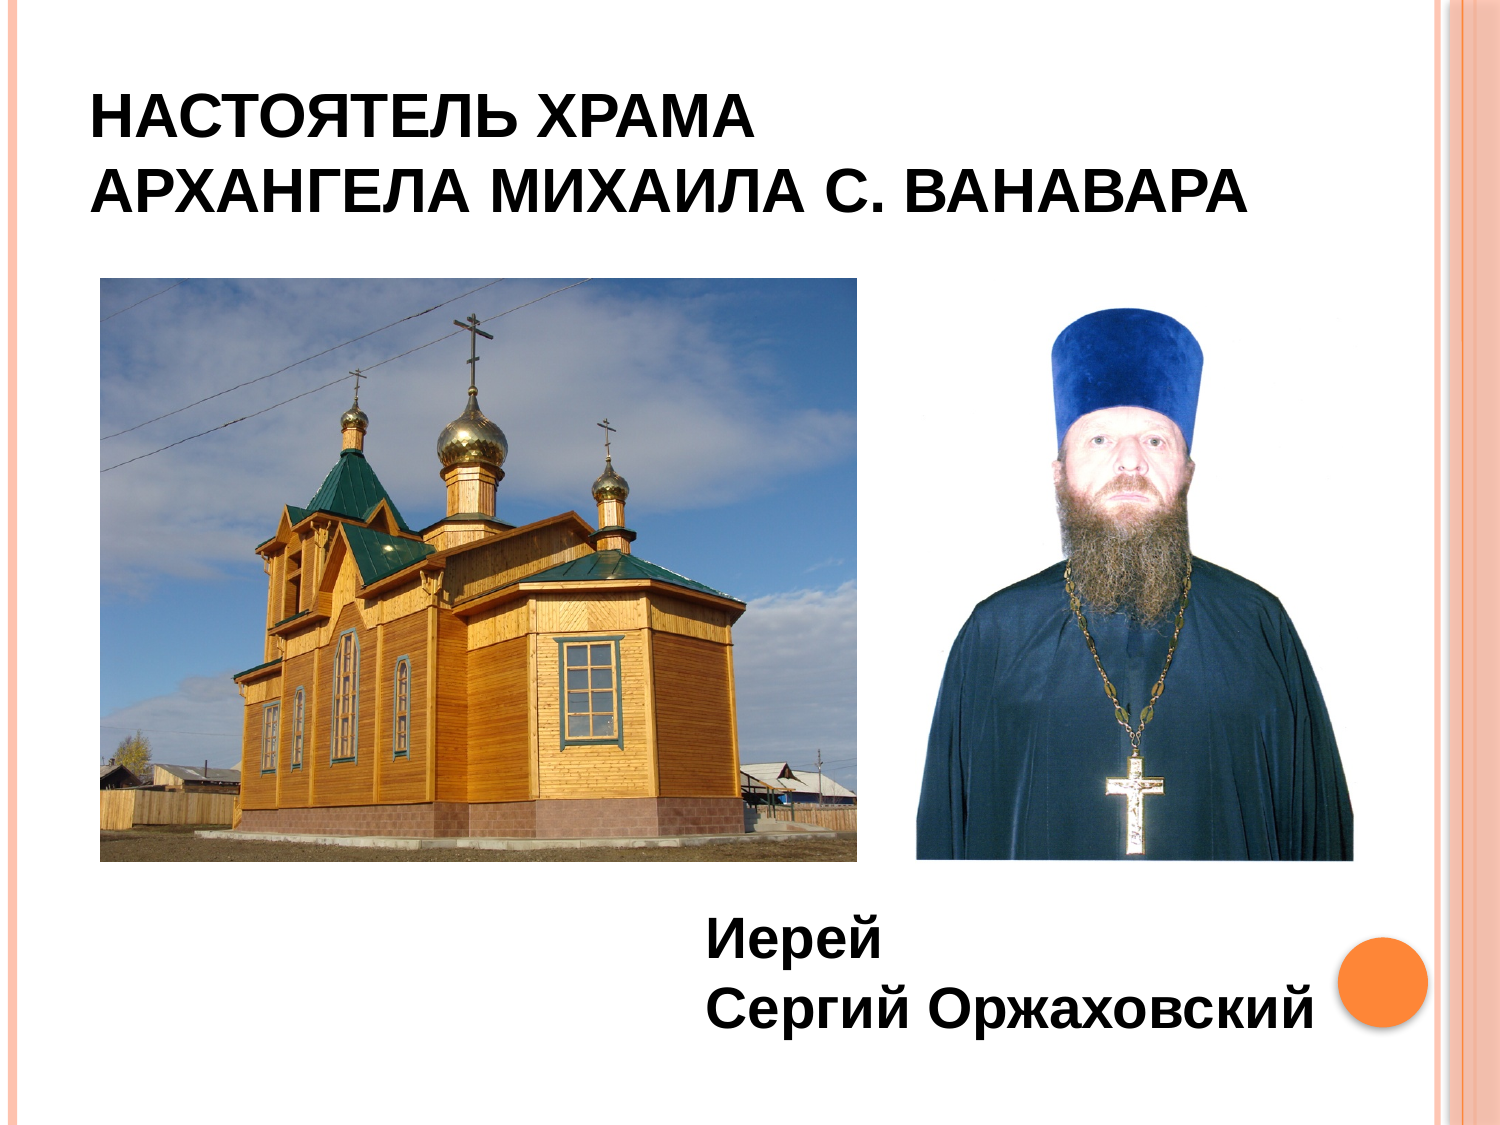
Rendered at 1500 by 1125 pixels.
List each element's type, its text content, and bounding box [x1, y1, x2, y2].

picture [914, 278, 1358, 865]
title Настоятель храма Архангела Михаила с. Ванавара [75, 45, 1300, 233]
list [99, 278, 857, 862]
text_box Иерей Сергий Оржаховский [690, 893, 1500, 1048]
